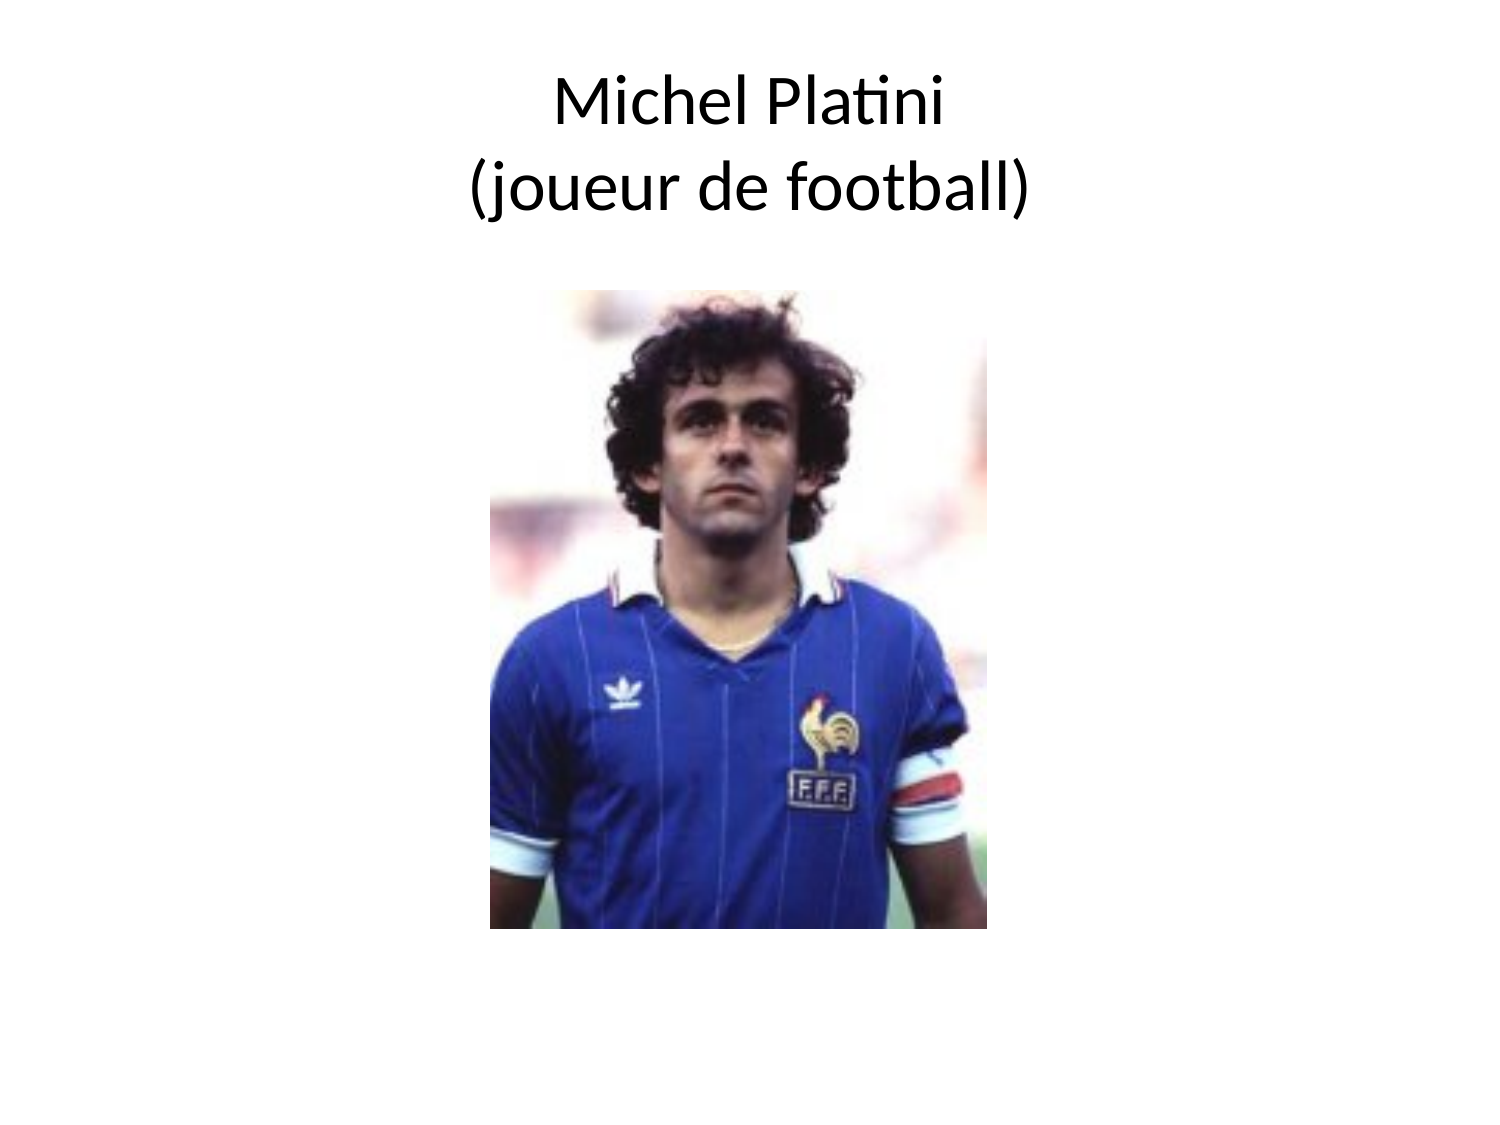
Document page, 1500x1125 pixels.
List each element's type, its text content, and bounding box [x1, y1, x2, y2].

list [489, 290, 987, 929]
title Michel Platini (joueur de football) [75, 45, 1425, 233]
